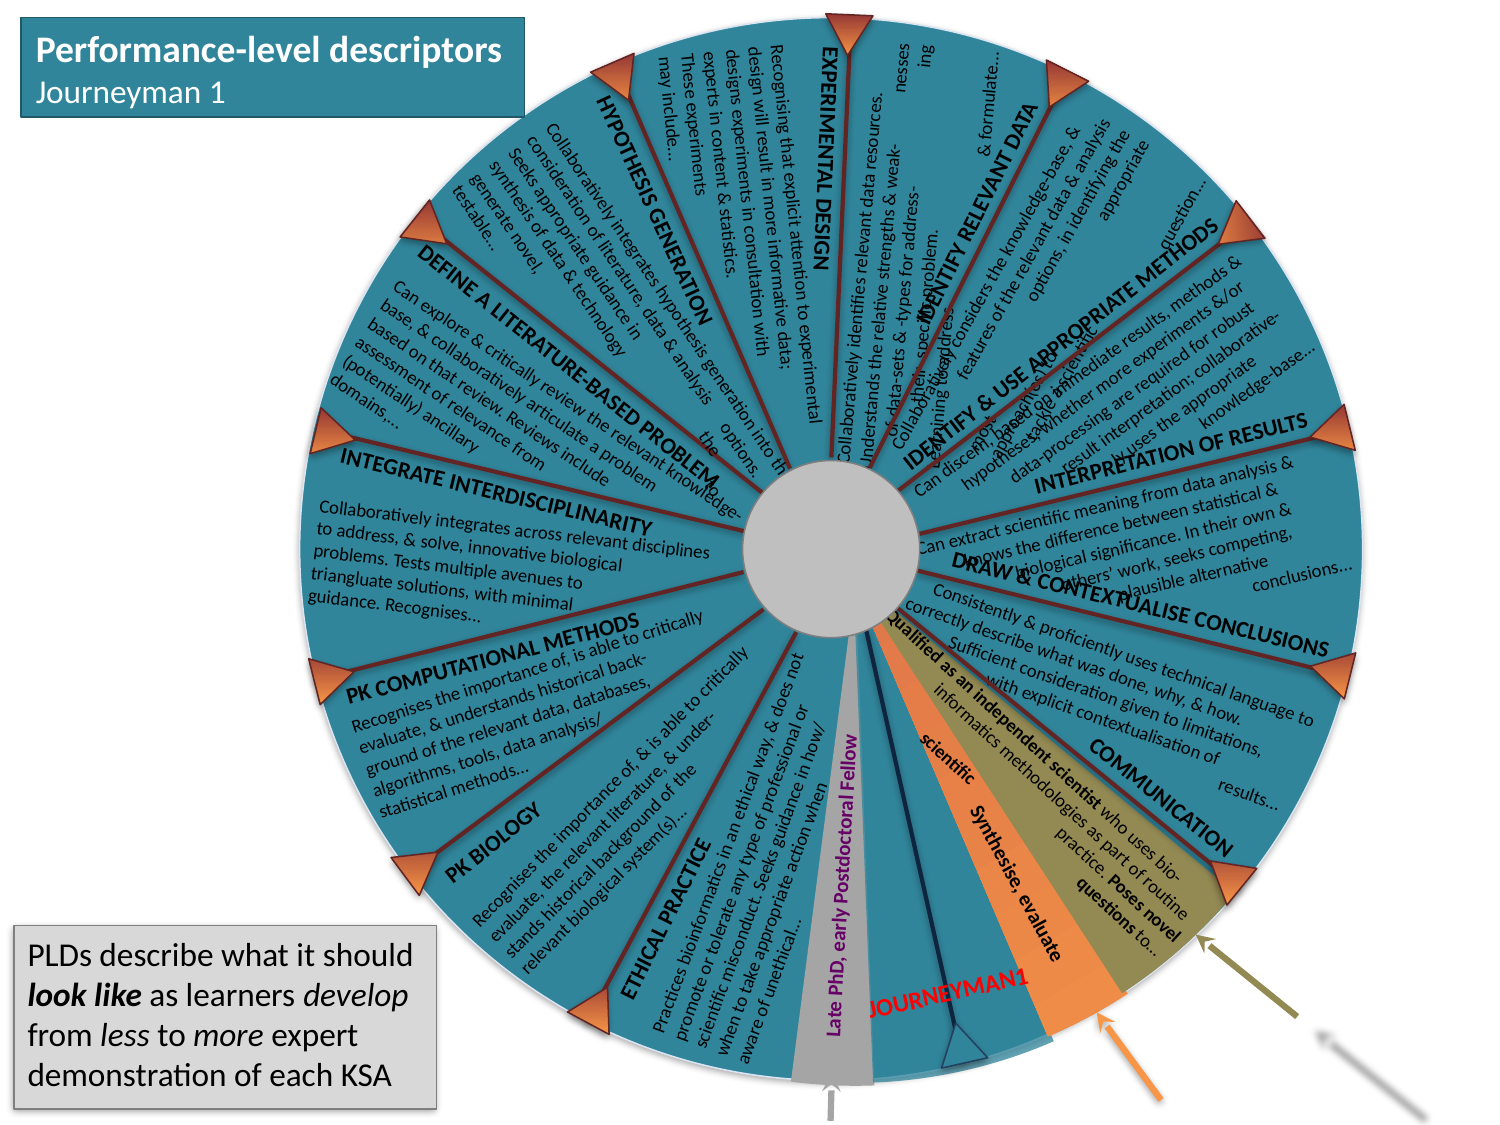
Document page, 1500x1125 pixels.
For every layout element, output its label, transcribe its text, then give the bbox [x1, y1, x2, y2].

text_box Performance-level descriptors Journeyman 1 [20, 17, 147, 118]
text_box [12, 925, 474, 1110]
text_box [153, 0, 1500, 1125]
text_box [1195, 934, 1298, 1017]
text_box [1096, 1012, 1162, 1101]
